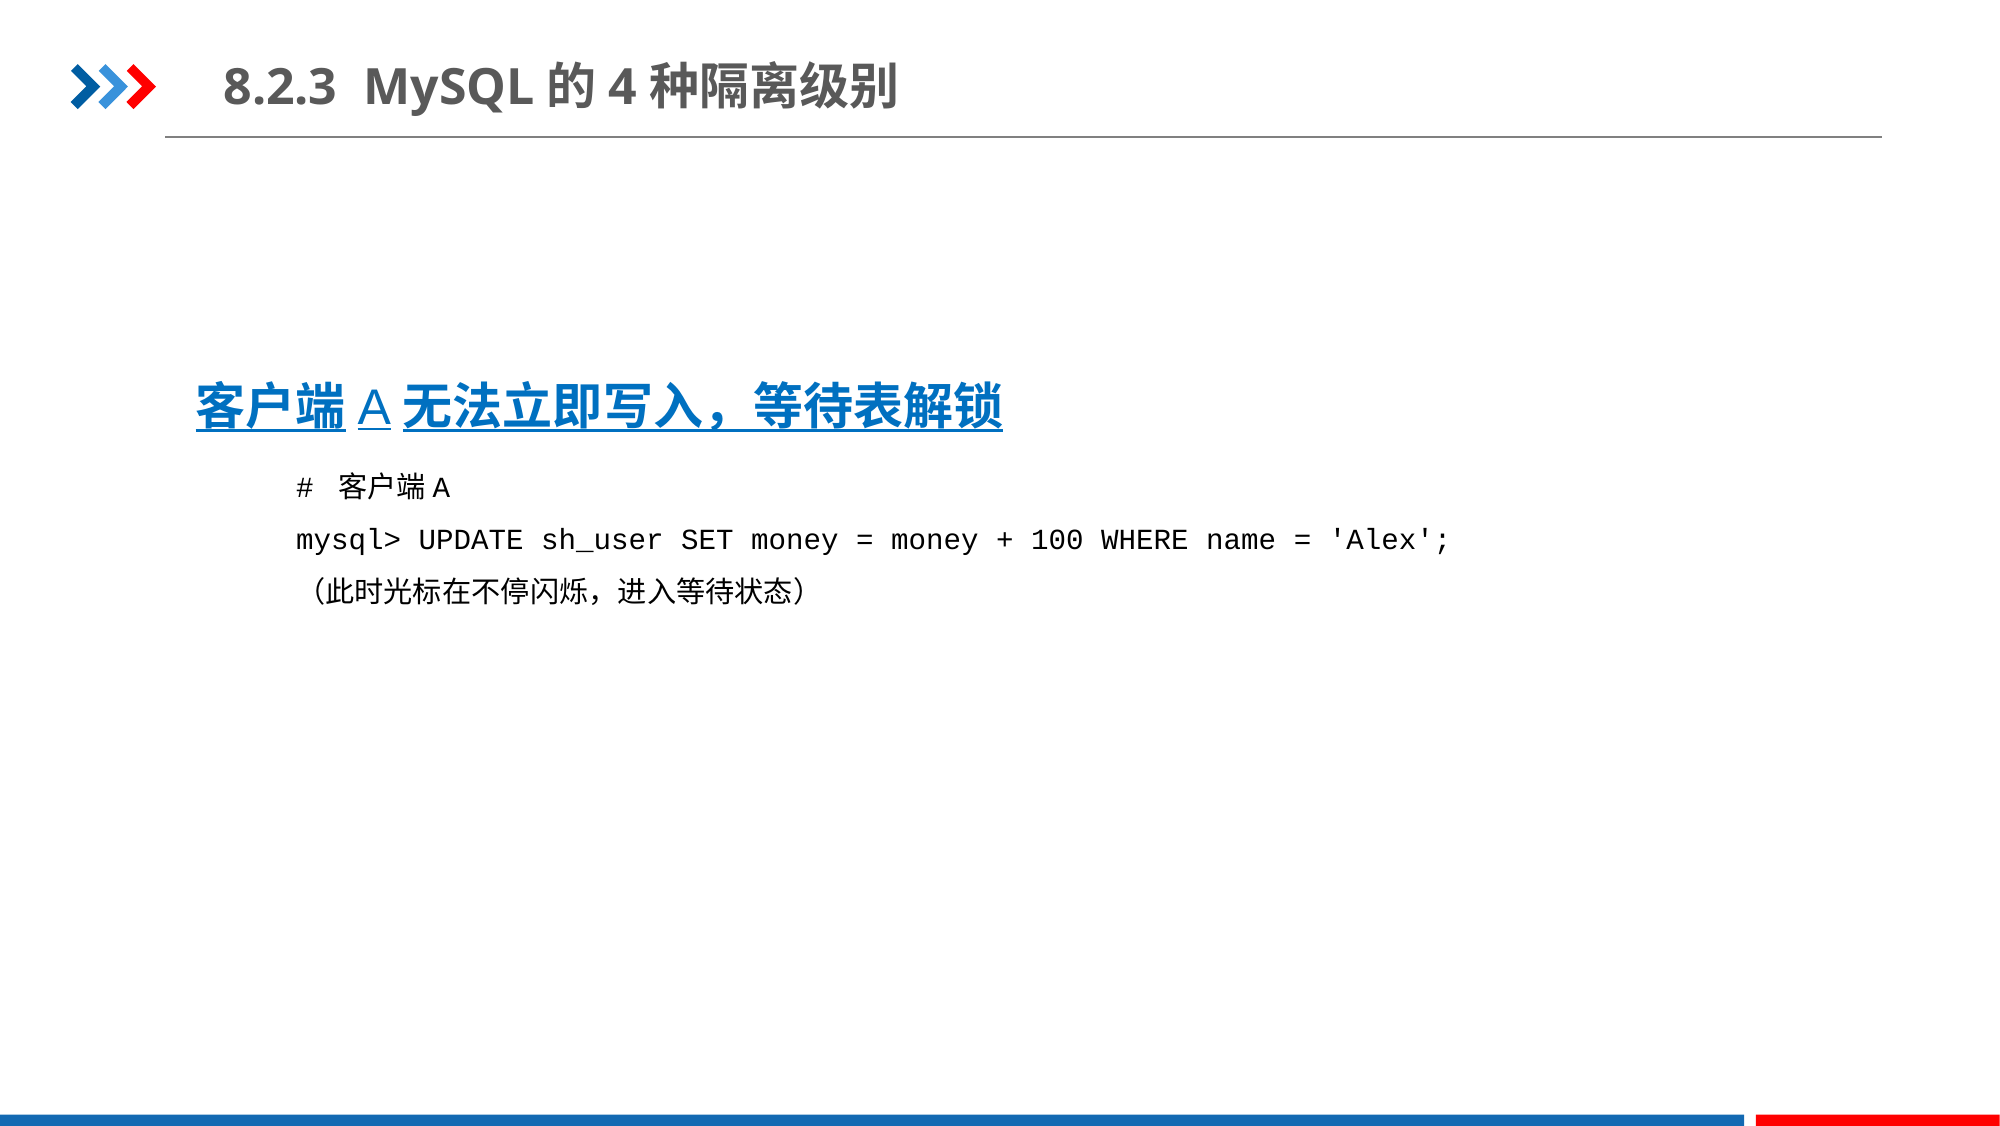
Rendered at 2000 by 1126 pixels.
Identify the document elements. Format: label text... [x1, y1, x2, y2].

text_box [243, 367, 1469, 613]
text_box 8.2.3 MySQL的4种隔离级别 [187, 42, 936, 126]
